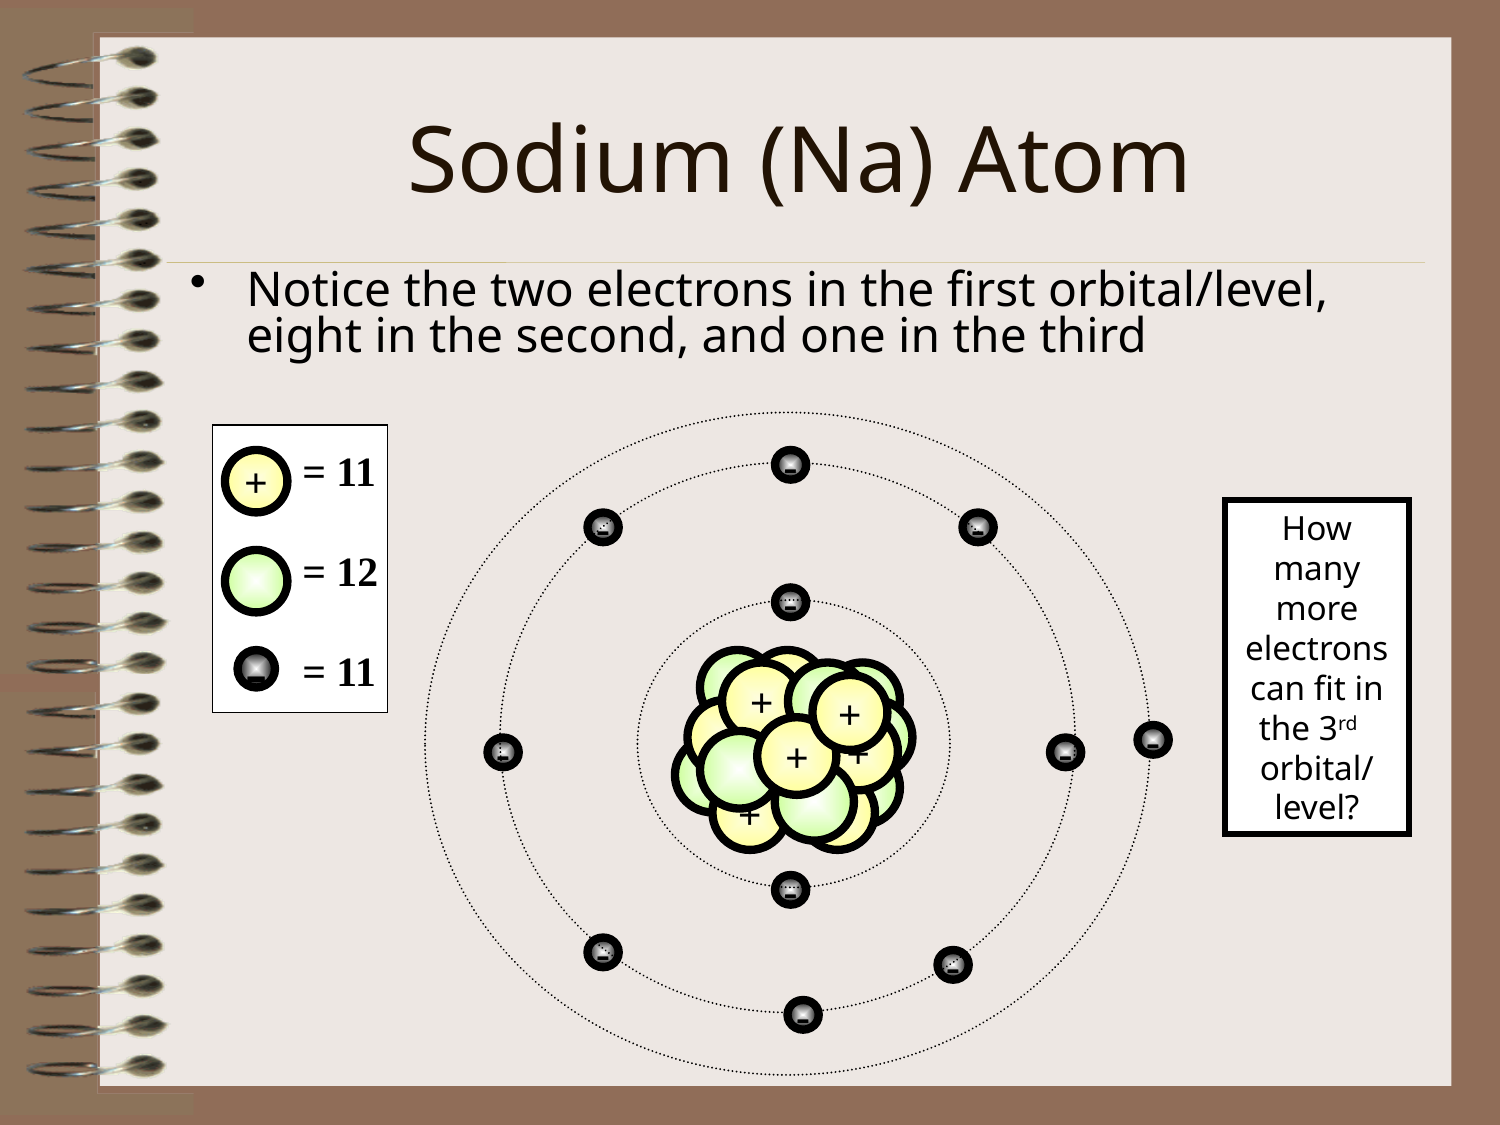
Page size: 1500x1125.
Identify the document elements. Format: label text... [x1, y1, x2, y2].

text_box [212, 424, 394, 713]
title Sodium (Na) Atom [174, 62, 1426, 251]
picture [0, 692, 194, 1115]
text_box - [1137, 724, 1169, 755]
text_box [425, 412, 1150, 1075]
list Notice the two electrons in the first orbital/level, eight in the second, and one in the third [174, 262, 1426, 401]
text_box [699, 662, 899, 841]
picture [0, 8, 194, 674]
text_box How many more electrons can fit in the 3rd orbital/ level? [1224, 499, 1409, 835]
